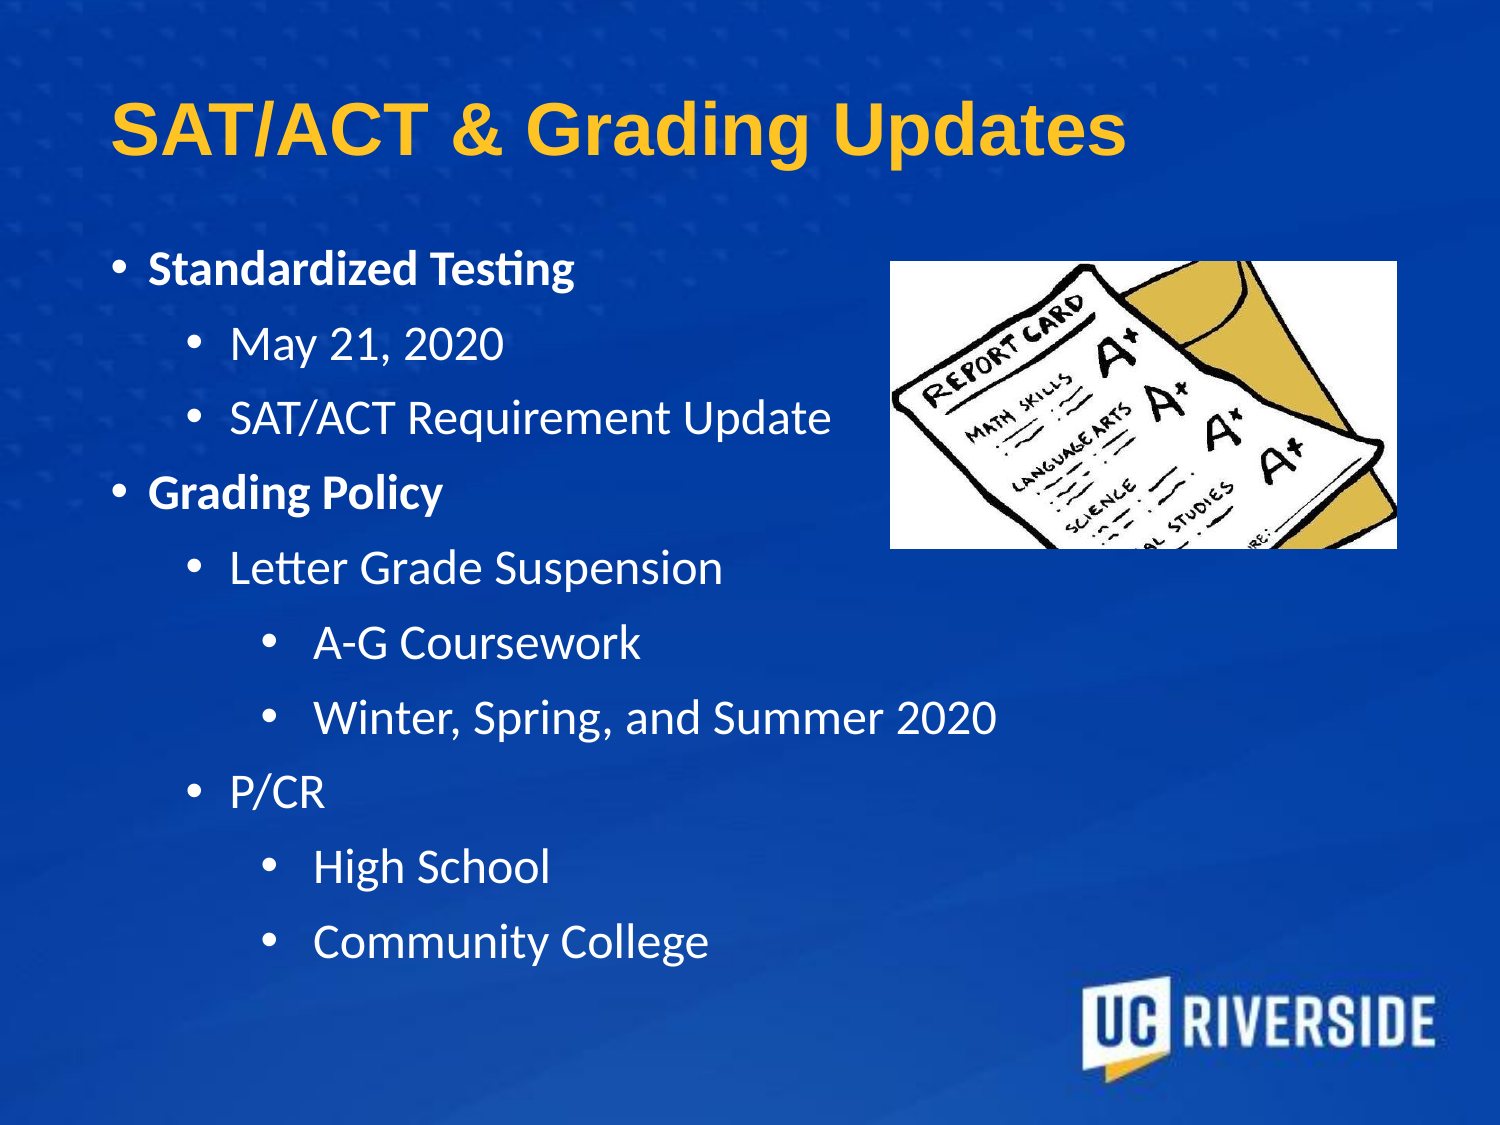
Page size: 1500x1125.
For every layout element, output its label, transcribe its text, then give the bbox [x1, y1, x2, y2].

title SAT/ACT & Grading Updates [103, 0, 1397, 234]
picture [0, 0, 1500, 1125]
list Standardized Testing May 21, 2020 SAT/ACT Requirement Update Grading Policy Letter Grade Suspension A-G Coursework Winter, Spring, and Summer 2020 P/CR High School Community College [103, 234, 1397, 1060]
